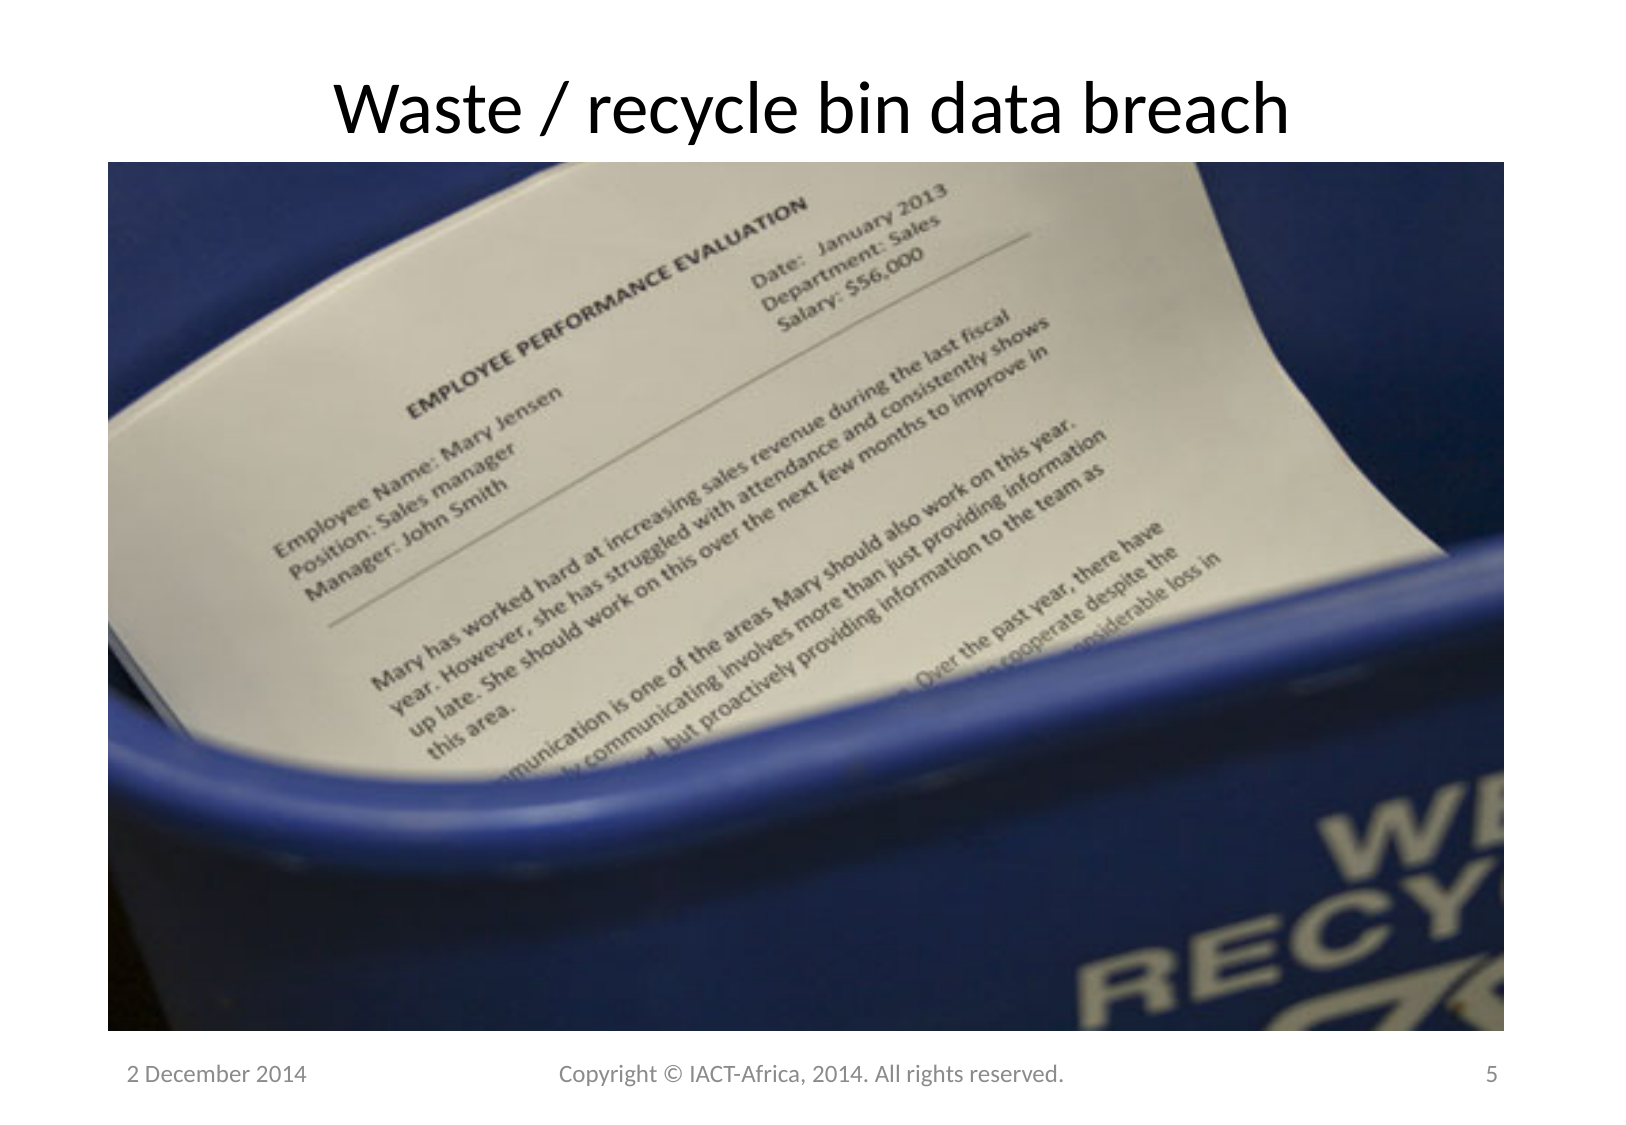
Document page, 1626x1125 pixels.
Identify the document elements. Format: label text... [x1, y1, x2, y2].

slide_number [111, 1042, 478, 1103]
picture [108, 162, 1504, 1031]
title Waste / recycle bin data breach [111, 0, 1514, 219]
footer Copyright © IACT-Africa, 2014. All rights reserved. [538, 1042, 1087, 1103]
slide_number 5 [1147, 1042, 1514, 1103]
